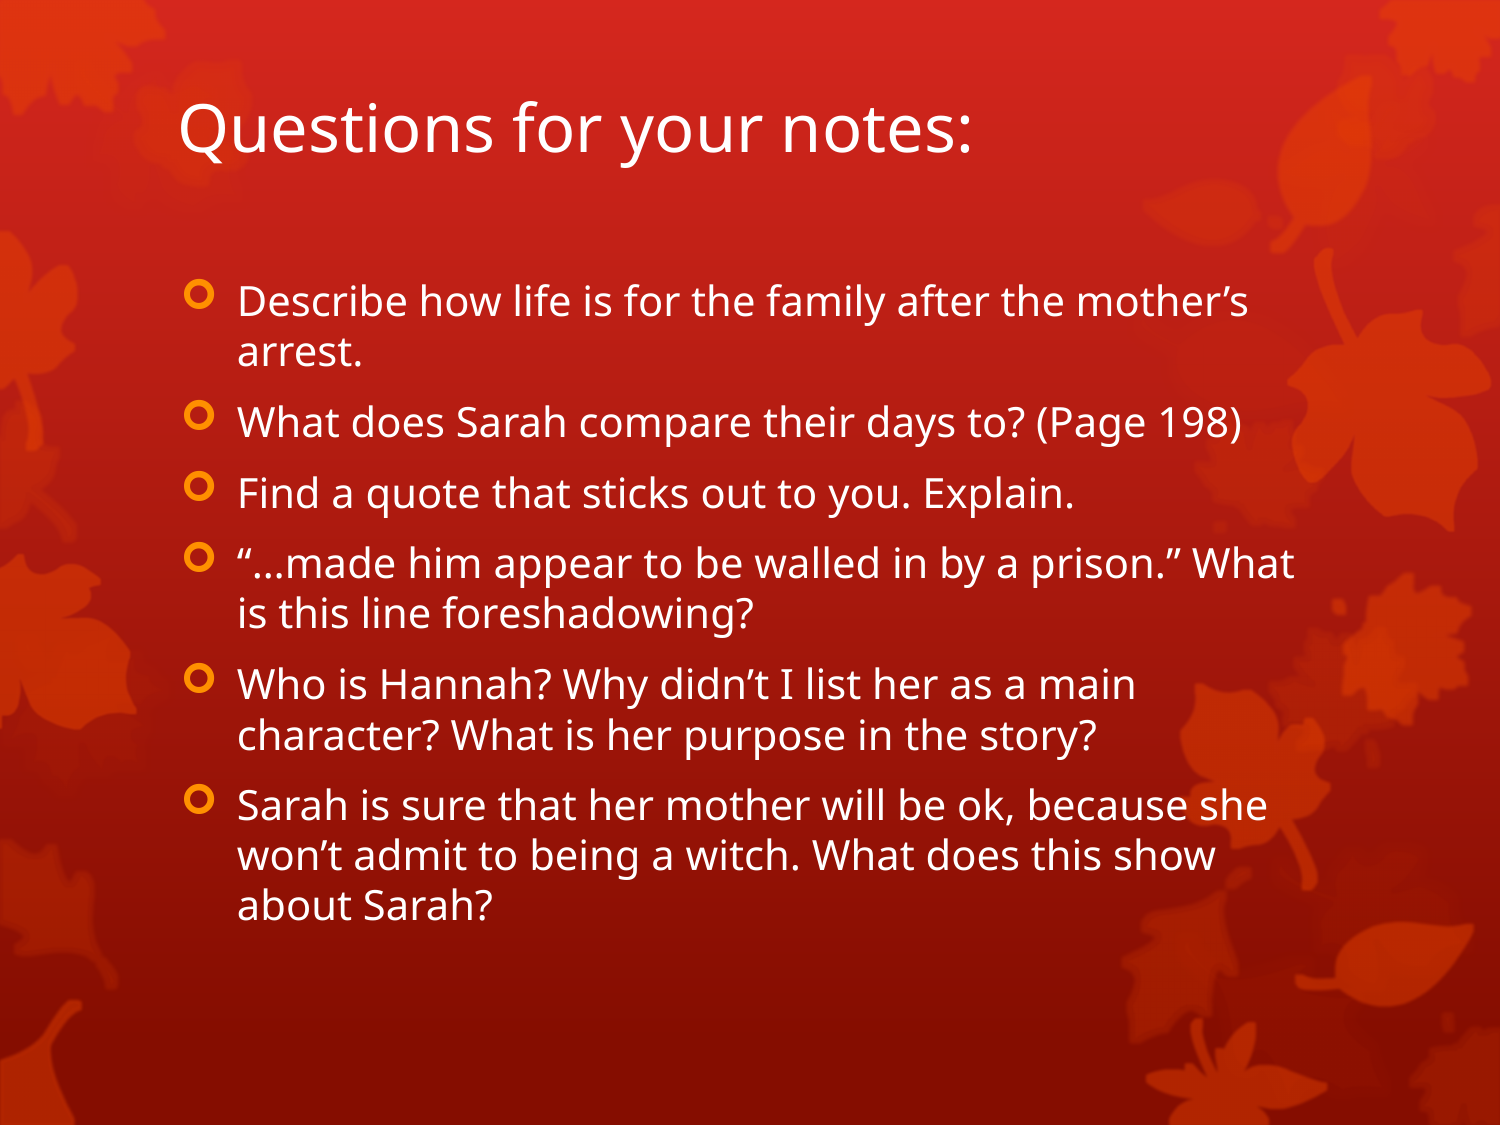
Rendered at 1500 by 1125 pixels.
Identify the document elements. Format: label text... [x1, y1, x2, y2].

title Questions for your notes: [162, 50, 1332, 202]
list Describe how life is for the family after the mother’s arrest. What does Sarah compare their days to? (Page 198) Find a quote that sticks out to you. Explain. “…made him appear to be walled in by a prison.” What is this line foreshadowing? Who is Hannah? Why didn’t I list her as a main character? What is her purpose in the story? Sarah is sure that her mother will be ok, because she won’t admit to being a witch. What does this show about Sarah? [165, 296, 1335, 1038]
